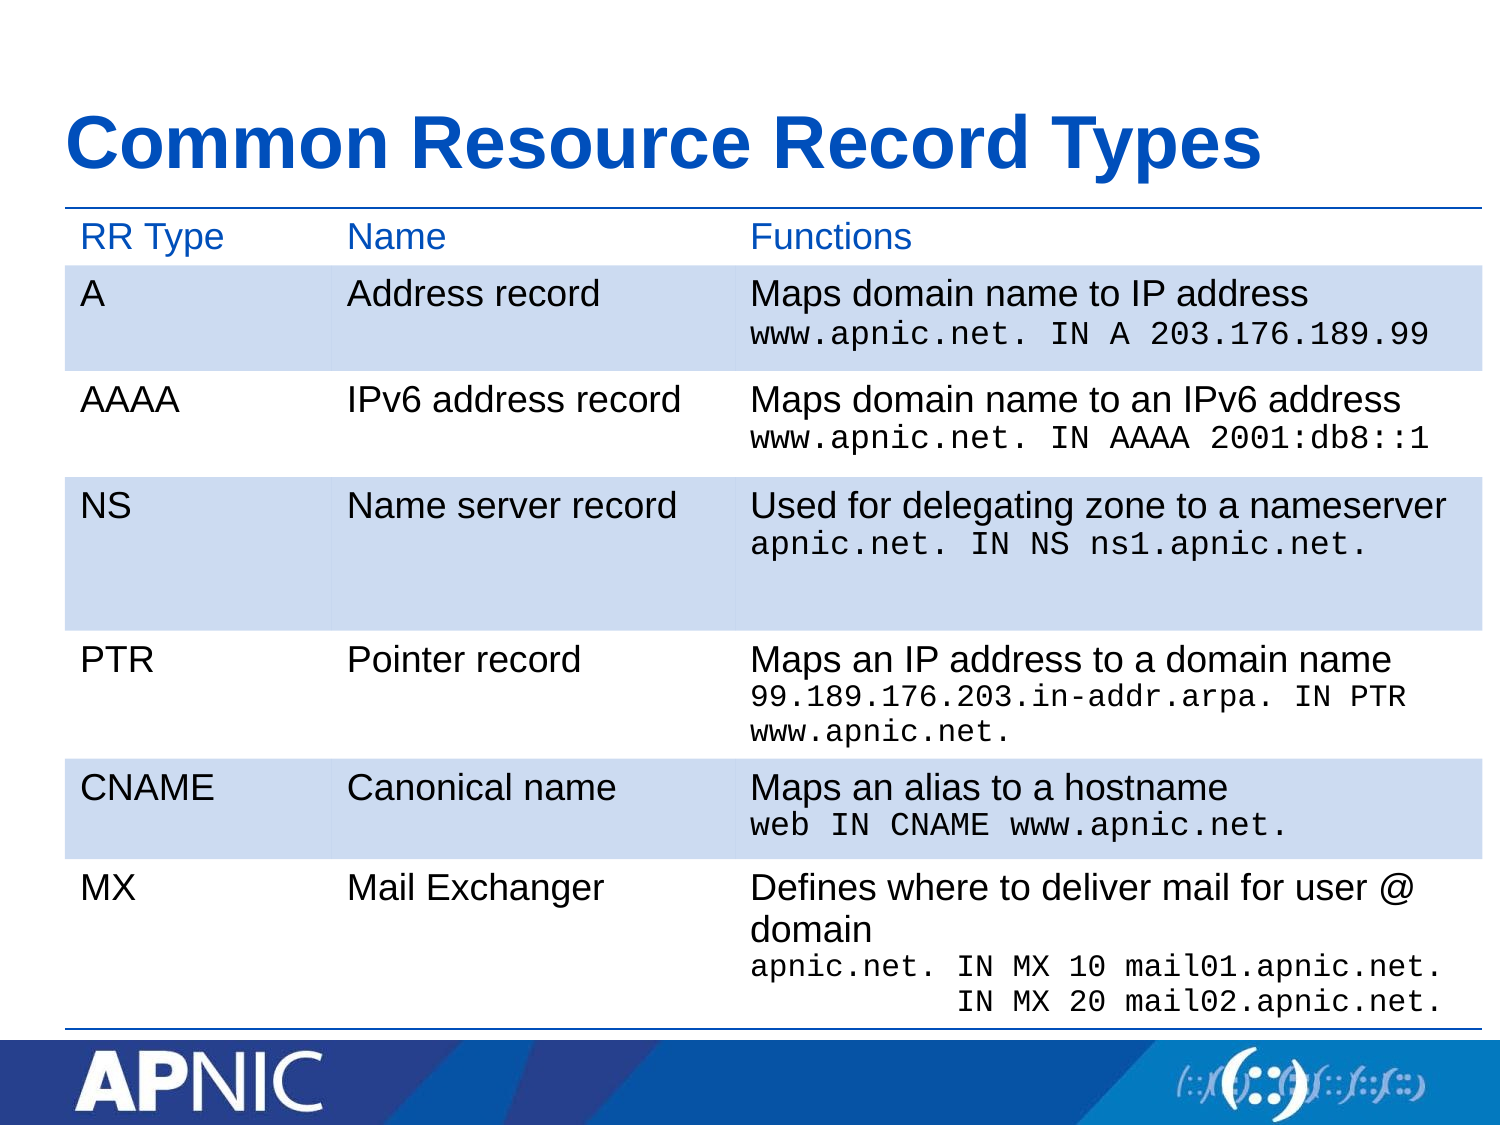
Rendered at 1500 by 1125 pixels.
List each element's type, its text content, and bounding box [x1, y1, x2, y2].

table_cell Canonical name [332, 759, 735, 859]
table_cell Maps an alias to a hostname web IN CNAME www.apnic.net. [735, 759, 1482, 859]
table_cell PTR [65, 631, 332, 759]
table_header RR Type [65, 209, 332, 265]
table_cell Mail Exchanger [332, 859, 735, 1028]
table_cell MX [65, 859, 332, 1028]
title Common Resource Record Types [64, 45, 1436, 207]
table_header Functions [735, 209, 1482, 265]
table_cell Used for delegating zone to a nameserver apnic.net. IN NS ns1.apnic.net. [735, 477, 1482, 631]
table_cell IPv6 address record [332, 371, 735, 477]
table_cell Maps an IP address to a domain name 99.189.176.203.in-addr.arpa. IN PTR www.apnic.net. [735, 631, 1482, 759]
picture [0, 1040, 1500, 1125]
table_cell CNAME [65, 759, 332, 859]
table_header Name [332, 209, 735, 265]
table_cell NS [65, 477, 332, 631]
table_cell Pointer record [332, 631, 735, 759]
table_cell Defines where to deliver mail for user @ domain apnic.net. IN MX 10 mail01.apnic.net. IN MX 20 mail02.apnic.net. [735, 859, 1482, 1028]
table_cell Maps domain name to an IPv6 address www.apnic.net. IN AAAA 2001:db8::1 [735, 371, 1482, 477]
table_cell Name server record [332, 477, 735, 631]
table_cell Address record [332, 265, 735, 371]
table_cell A [65, 265, 332, 371]
table_cell AAAA [65, 371, 332, 477]
table_cell Maps domain name to IP address www.apnic.net. IN A 203.176.189.99 [735, 265, 1482, 371]
